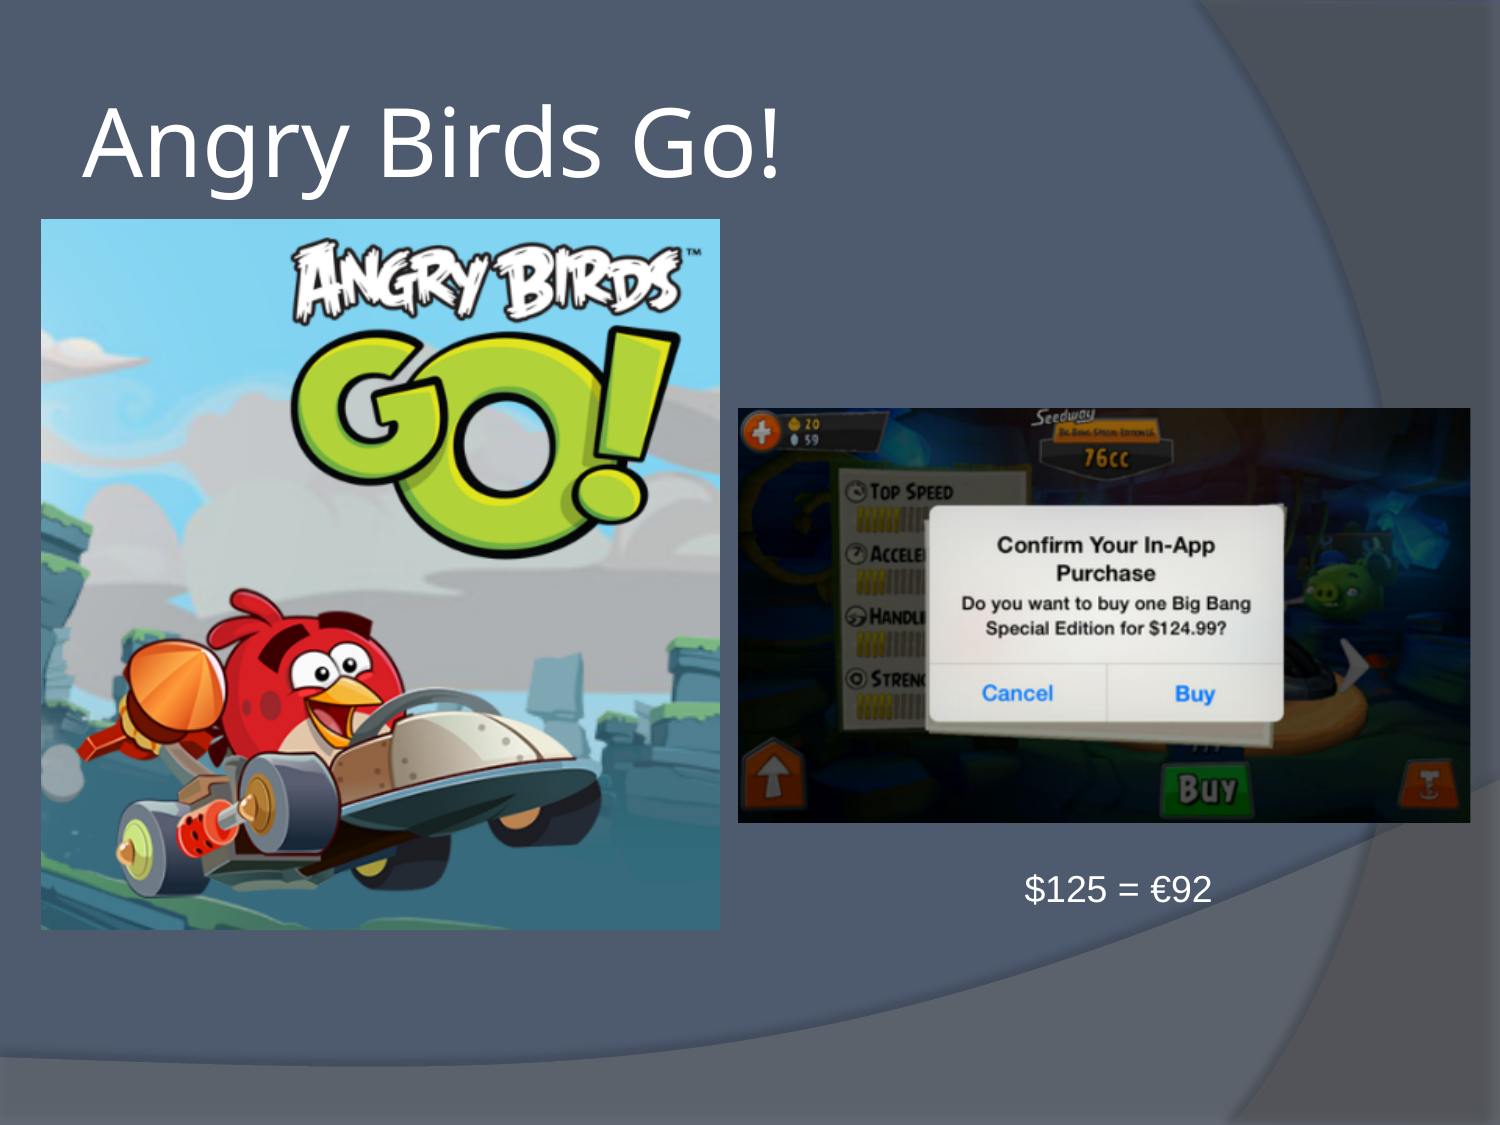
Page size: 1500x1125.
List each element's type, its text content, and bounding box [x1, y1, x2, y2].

picture [41, 219, 720, 930]
text_box $125 = €92 [1009, 857, 1270, 918]
title Angry Birds Go! [75, 45, 1300, 233]
picture [737, 408, 1471, 823]
